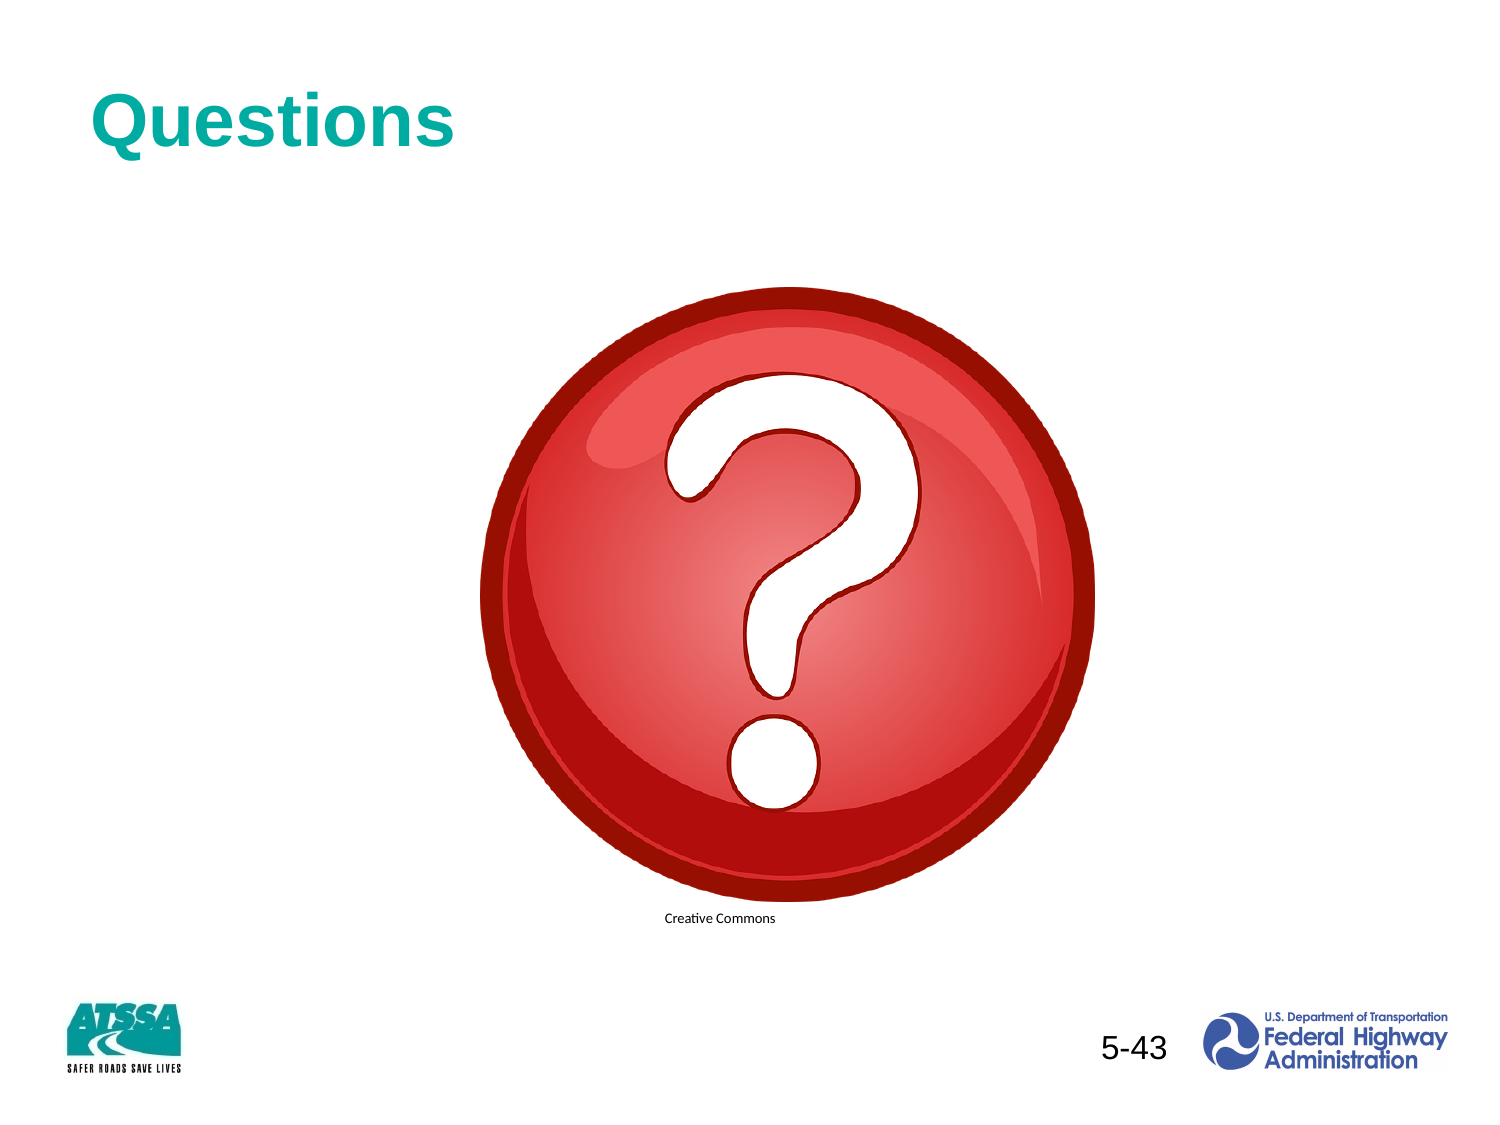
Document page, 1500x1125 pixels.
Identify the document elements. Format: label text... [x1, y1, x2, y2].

picture [63, 997, 185, 1077]
picture [1200, 1008, 1450, 1072]
picture [480, 287, 1095, 902]
title Questions [75, 0, 1425, 233]
text_box Creative Commons [649, 911, 1013, 934]
